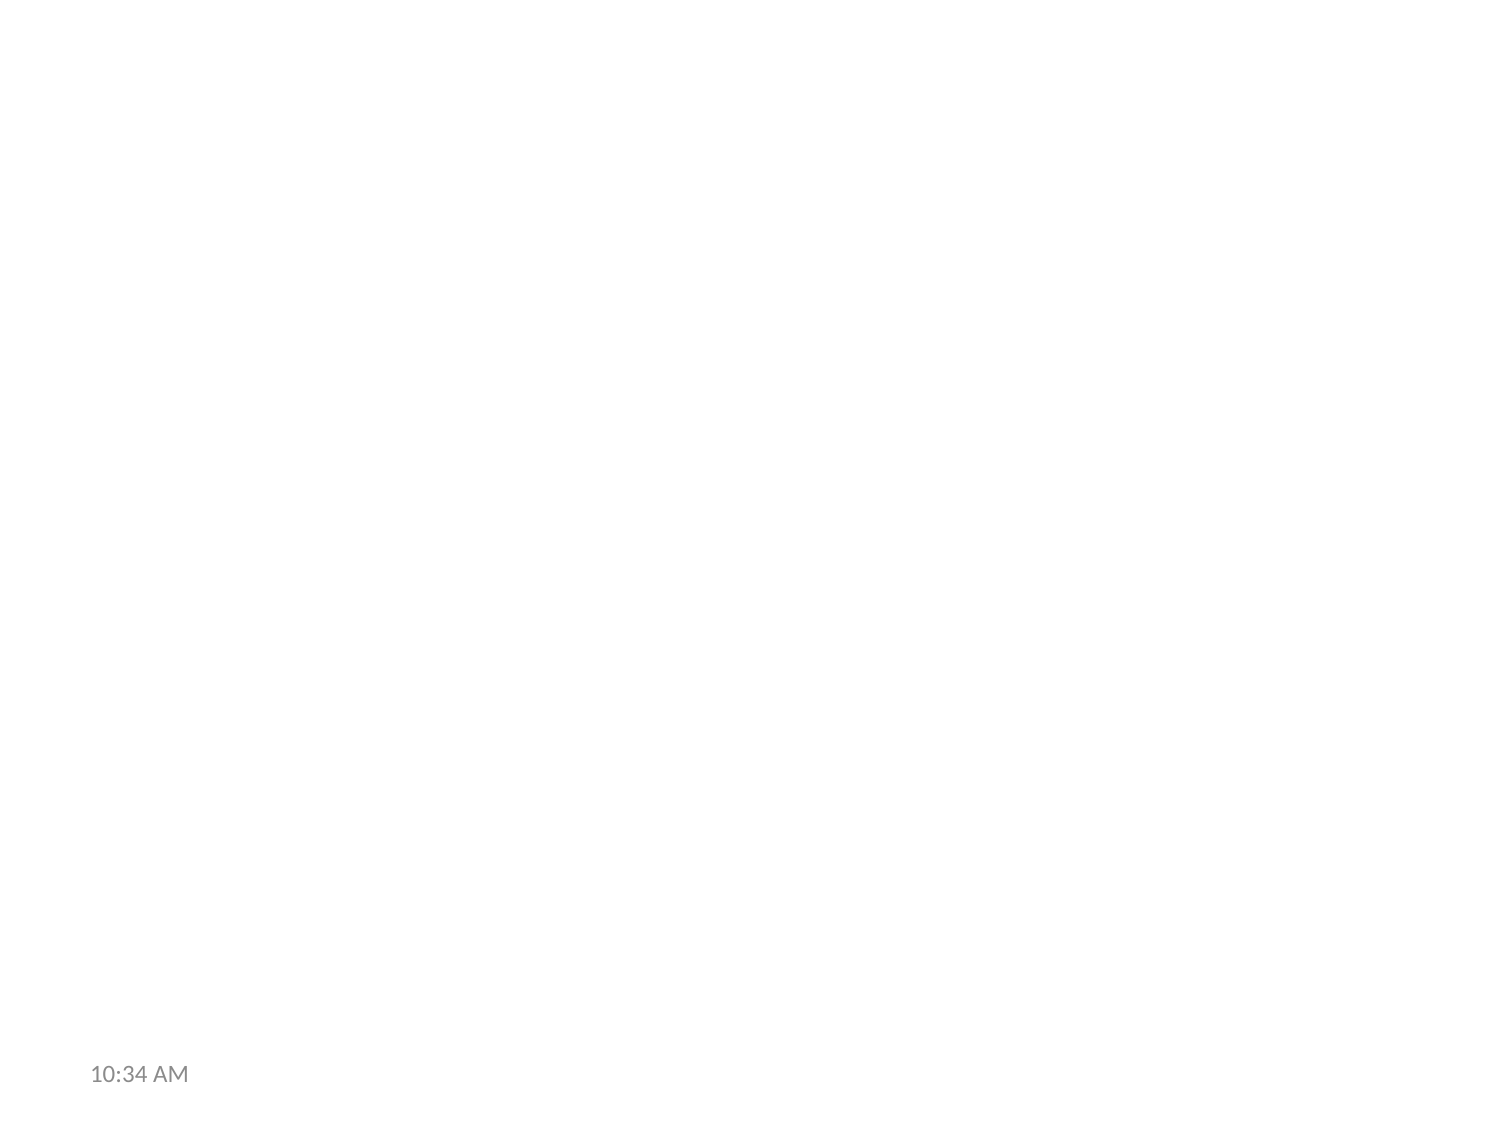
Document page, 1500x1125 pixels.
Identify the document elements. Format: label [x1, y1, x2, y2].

slide_number [75, 1042, 425, 1103]
